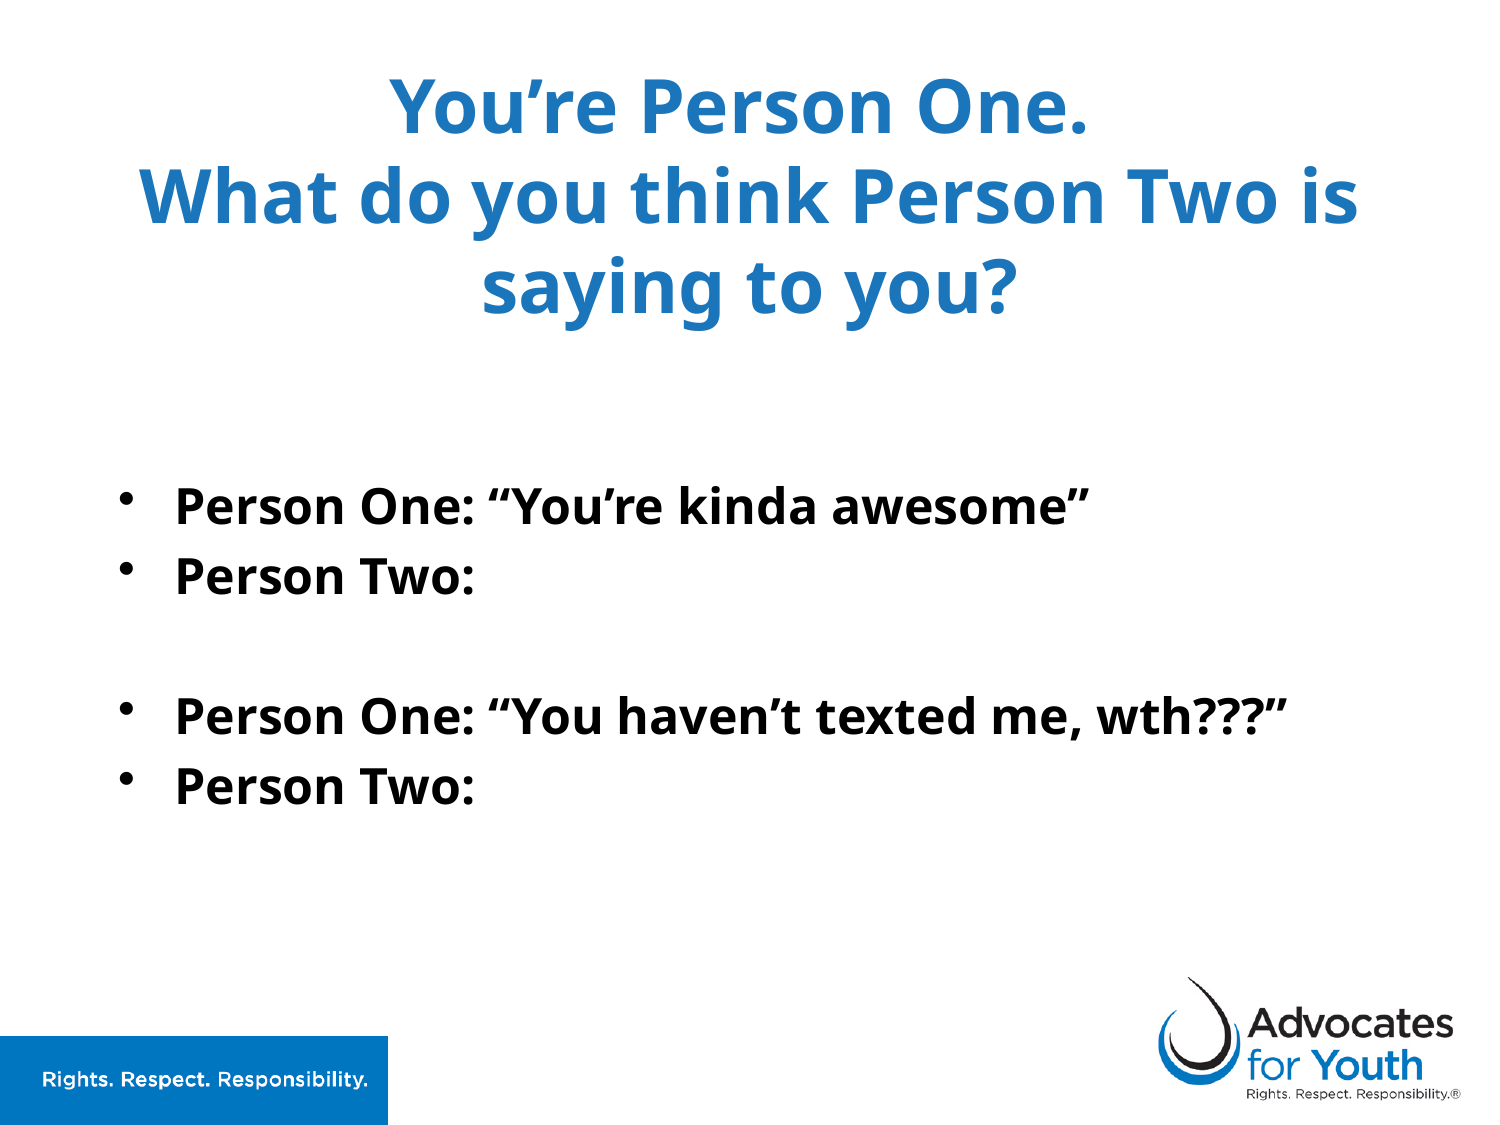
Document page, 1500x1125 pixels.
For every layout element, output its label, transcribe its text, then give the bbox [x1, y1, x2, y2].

title You’re Person One. What do you think Person Two is saying to you? [112, 99, 1388, 288]
list Person One: “You’re kinda awesome” Person Two: Person One: “You haven’t texted me, wth???” Person Two: [103, 377, 1397, 1091]
picture [0, 1036, 388, 1125]
picture [1126, 958, 1500, 1125]
